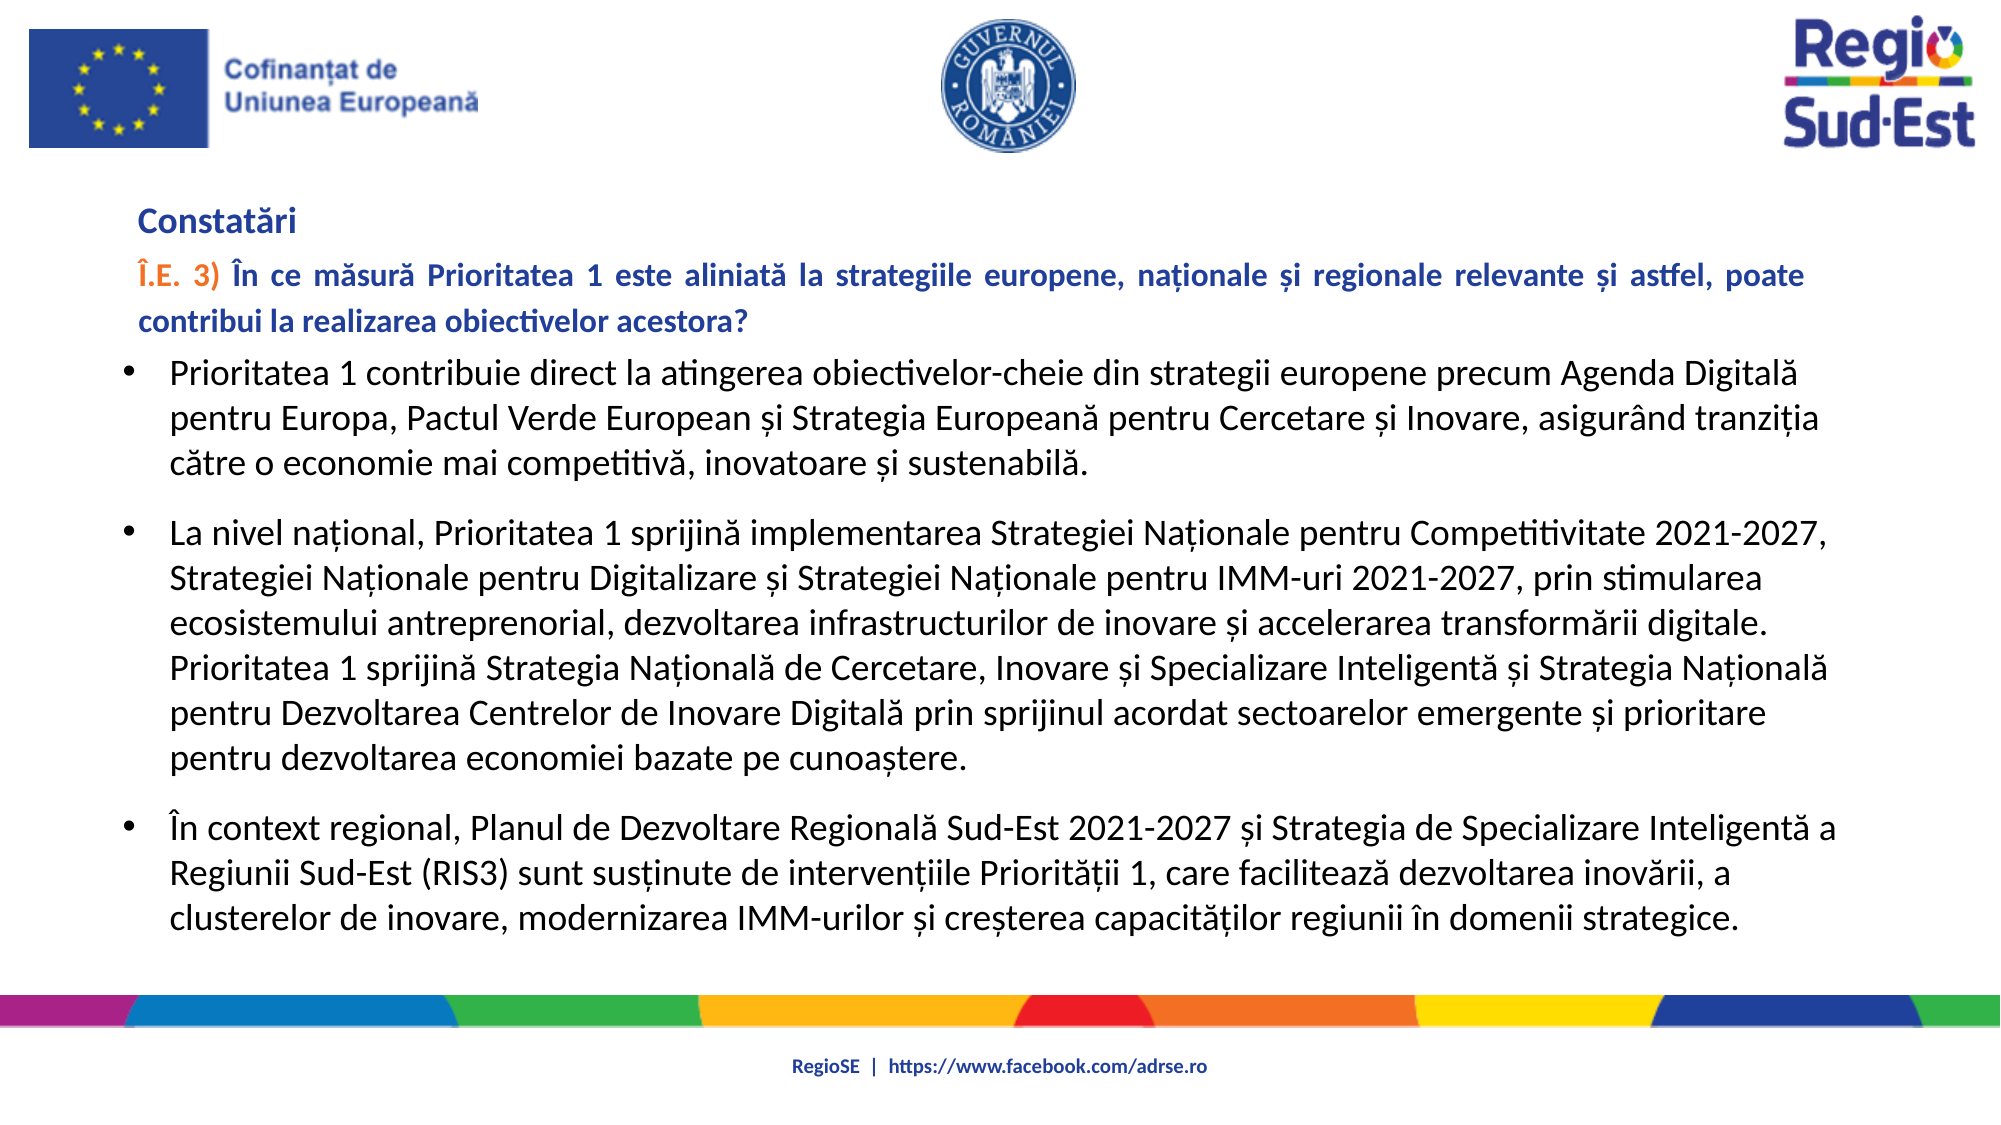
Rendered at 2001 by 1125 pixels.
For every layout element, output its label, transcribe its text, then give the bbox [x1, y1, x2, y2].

picture [0, 995, 2000, 1029]
text_box Constatări [123, 188, 1223, 240]
text_box RegioSE | https://www.facebook.com/adrse.ro [776, 1029, 1223, 1085]
picture [28, 28, 478, 148]
text_box Î.E. 3) În ce măsură Prioritatea 1 este aliniată la strategiile europene, naționale și regionale relevante și astfel, poate contribui la realizarea obiectivelor acestora? [123, 240, 1823, 340]
picture [1759, 0, 2000, 220]
picture [941, 19, 1076, 153]
text_box Prioritatea 1 contribuie direct la atingerea obiectivelor-cheie din strategii europene precum Agenda Digitală pentru Europa, Pactul Verde European și Strategia Europeană pentru Cercetare și Inovare, asigurând tranziția către o economie mai competitivă, inovatoare și sustenabilă. La nivel național, Prioritatea 1 sprijină implementarea Strategiei Naționale pentru Competitivitate 2021-2027, Strategiei Naționale pentru Digitalizare și Strategiei Naționale pentru IMM-uri 2021-2027, prin stimularea ecosistemului antreprenorial, dezvoltarea infrastructurilor de inovare și accelerarea transformării digitale. Prioritatea 1 sprijină Strategia Națională de Cercetare, Inovare și Specializare Inteligentă și Strategia Națională pentru Dezvoltarea Centrelor de Inovare Digitală prin sprijinul acordat sectoarelor emergente și prioritare pentru dezvoltarea economiei bazate pe cunoaștere. În context regional, Planul de Dezvoltare Regională Sud-Est 2021-2027 și Strategia de Specializare Inteligentă a Regiunii Sud-Est (RIS3) sunt susținute de intervențiile Priorității 1, care facilitează dezvoltarea inovării, a clusterelor de inovare, modernizarea IMM-urilor și creșterea capacităților regiunii în domenii strategice. [107, 340, 1892, 946]
